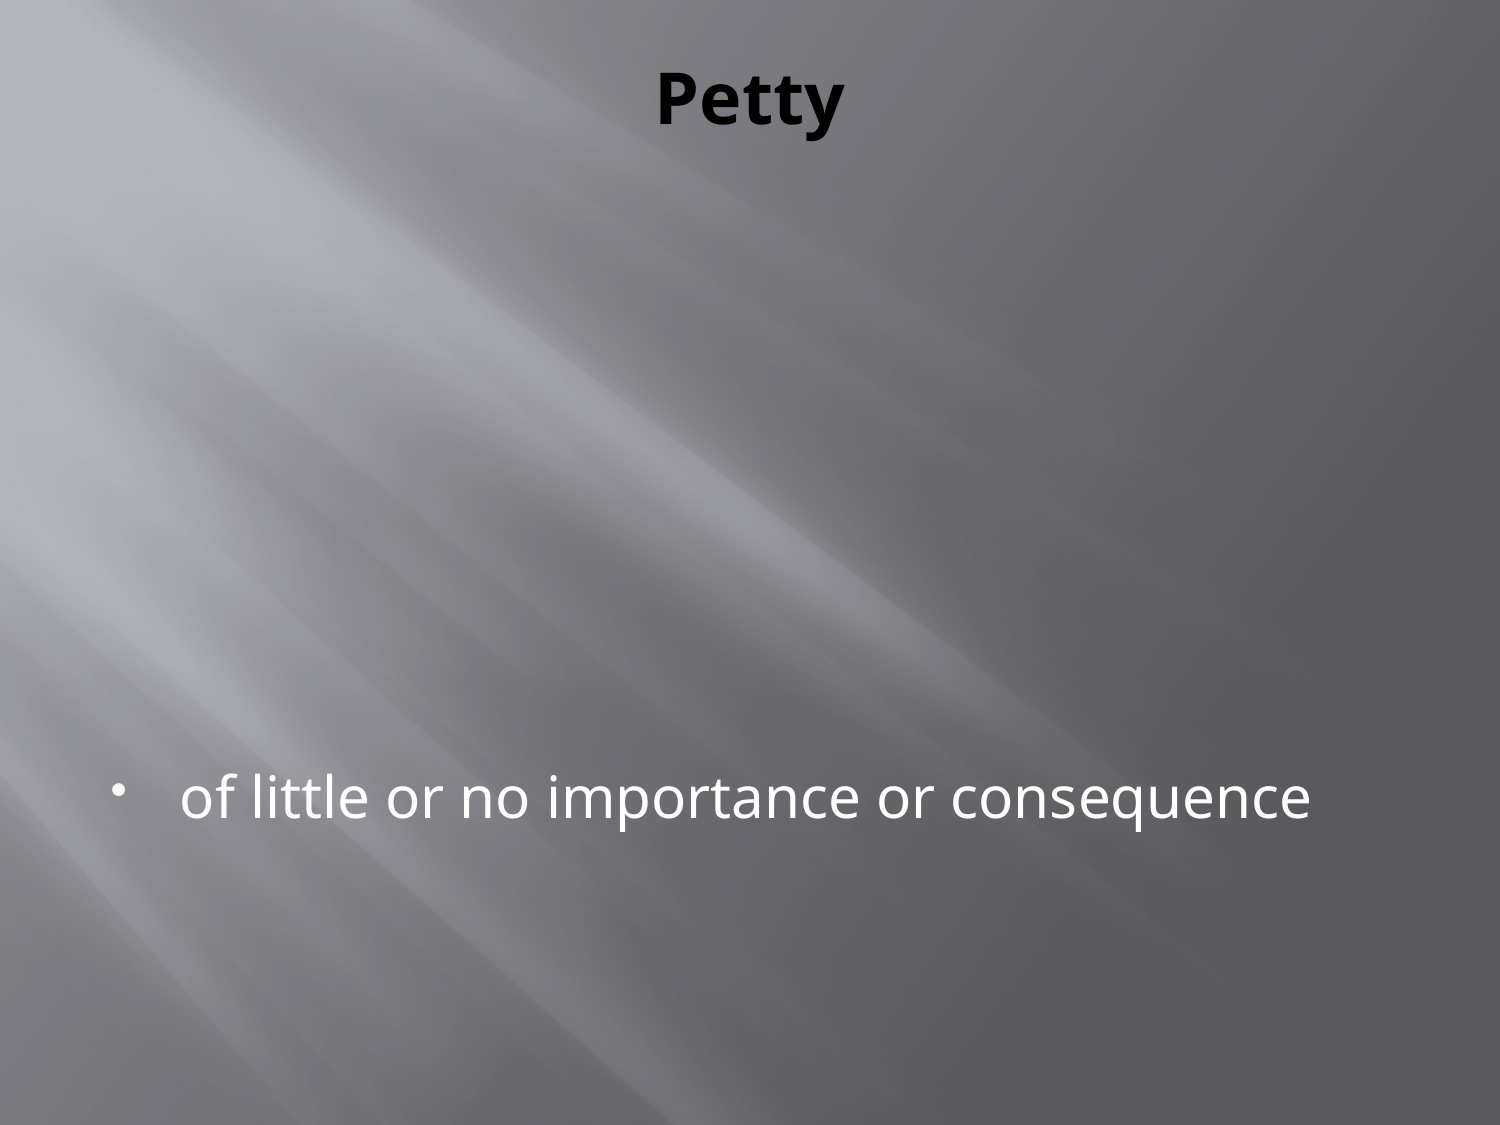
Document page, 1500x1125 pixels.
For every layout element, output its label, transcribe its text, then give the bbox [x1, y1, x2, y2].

title Petty [75, 45, 1425, 233]
list of little or no importance or consequence [75, 262, 1425, 1035]
